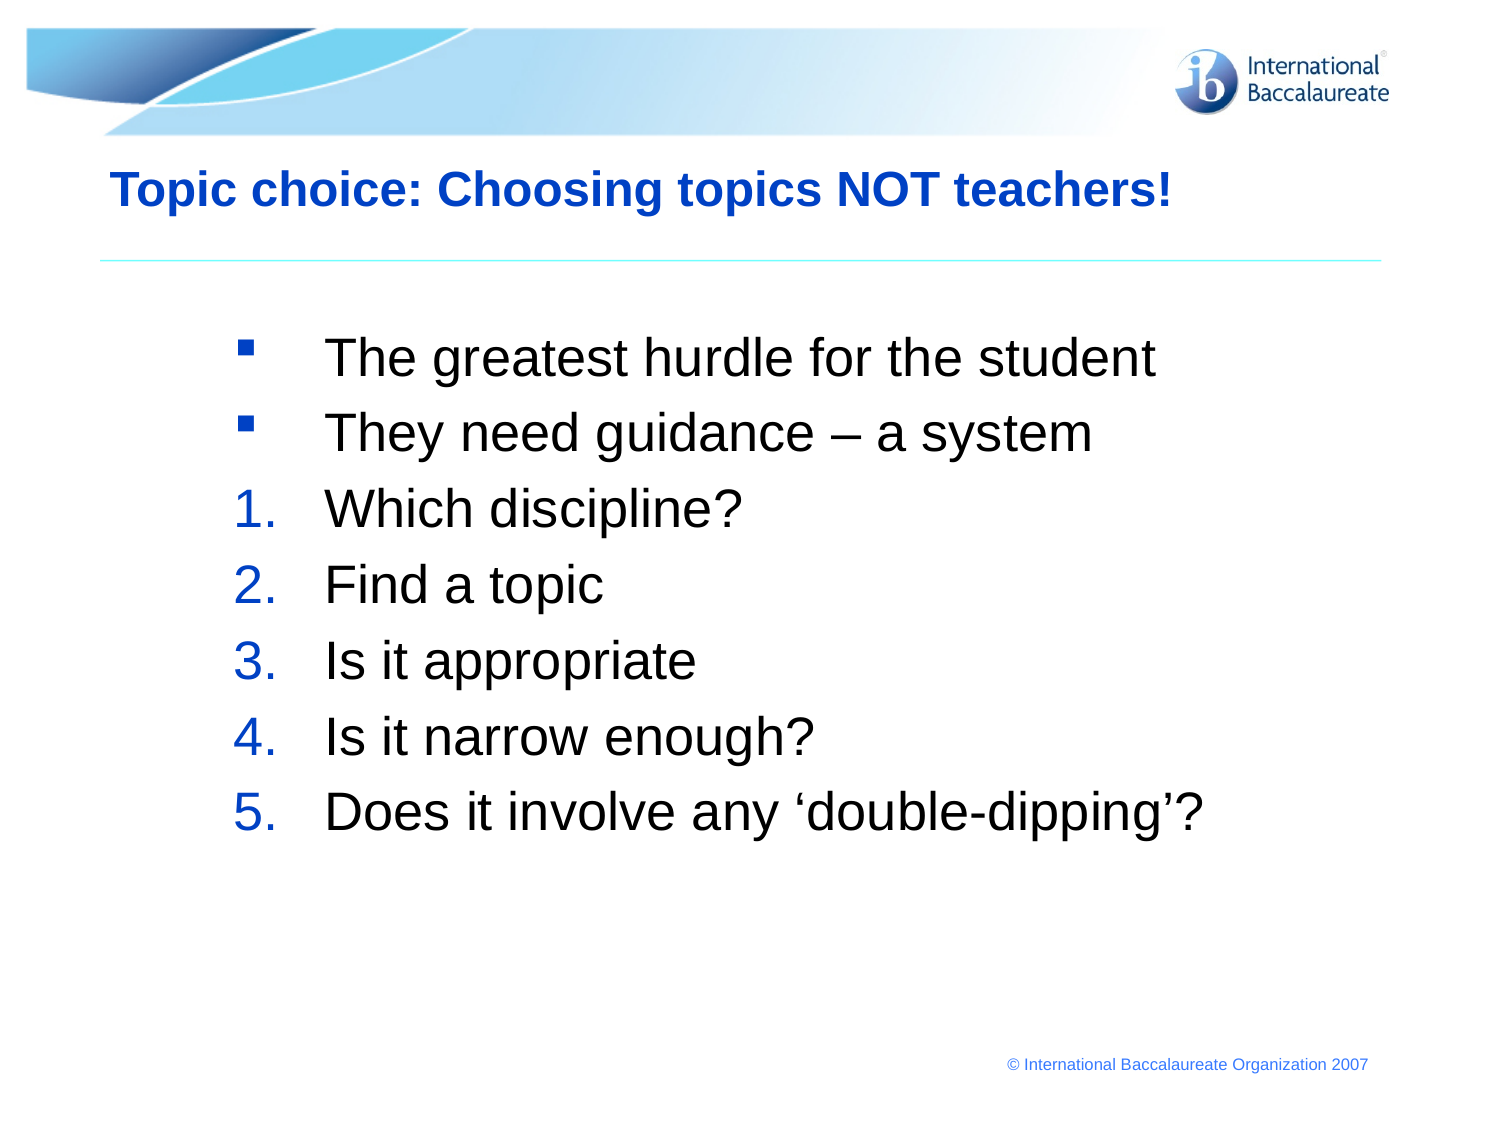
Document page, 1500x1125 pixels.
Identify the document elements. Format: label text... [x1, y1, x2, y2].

picture [24, 24, 1389, 142]
title Topic choice: Choosing topics NOT teachers! [94, 149, 1383, 261]
list The greatest hurdle for the student They need guidance – a system Which discipline? Find a topic Is it appropriate Is it narrow enough? Does it involve any ‘double-dipping’? [218, 314, 1449, 1102]
